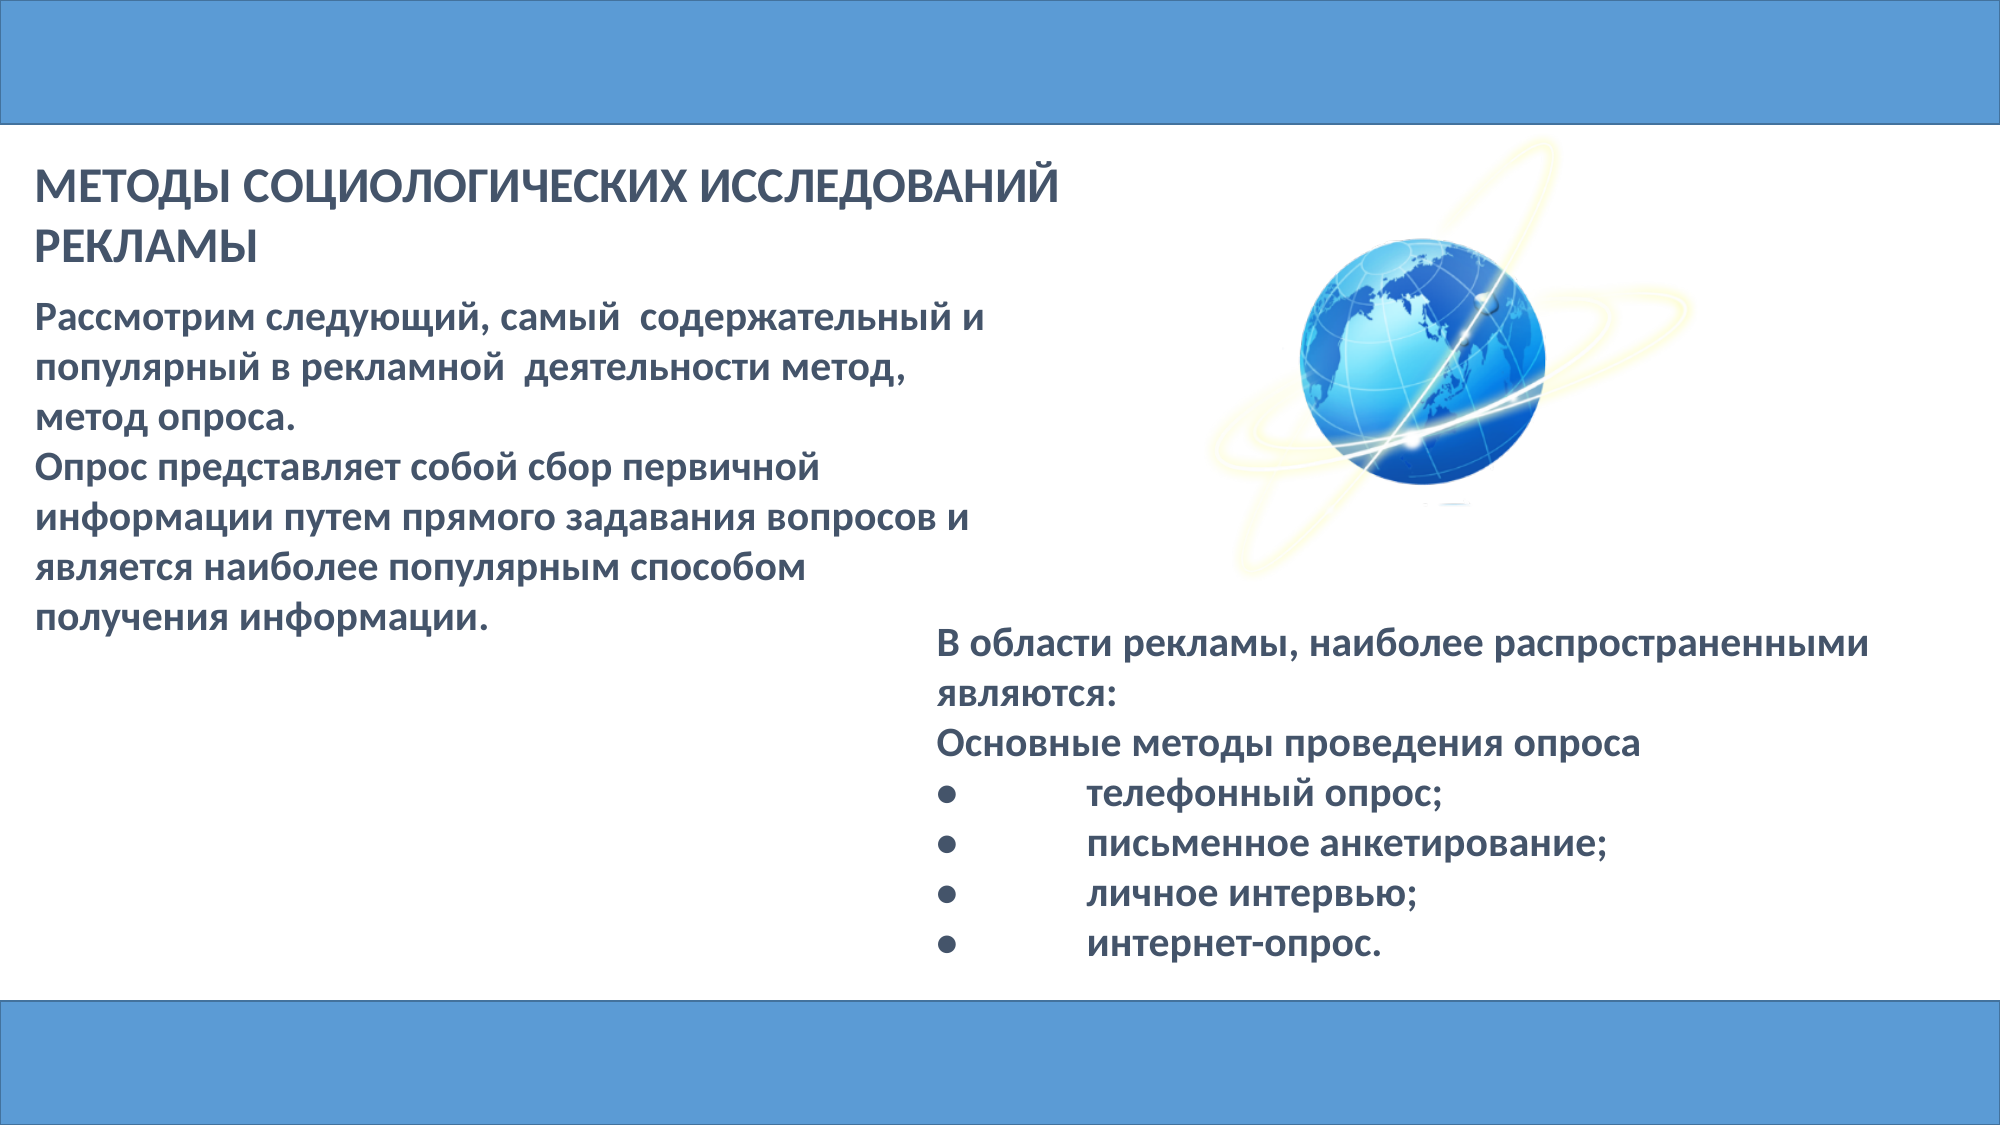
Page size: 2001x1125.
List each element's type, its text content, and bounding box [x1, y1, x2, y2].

text_box МЕТОДЫ СОЦИОЛОГИЧЕСКИХ ИССЛЕДОВАНИЙ РЕКЛАМЫ [20, 145, 1121, 280]
picture [1203, 133, 1698, 582]
text_box Рассмотрим следующий, самый содержательный и популярный в рекламной деятельности метод, метод опроса. Опрос представляет собой сбор первичной информации путем прямого задавания вопросов и является наиболее популярным способом получения информации. [20, 281, 1021, 647]
text_box [0, 1000, 2000, 1125]
text_box [0, 0, 2000, 125]
text_box В области рекламы, наиболее распространенными являются: Основные методы проведения опроса • телефонный опрос; • письменное анкетирование; • личное интервью; • интернет-опрос. [921, 606, 1922, 972]
